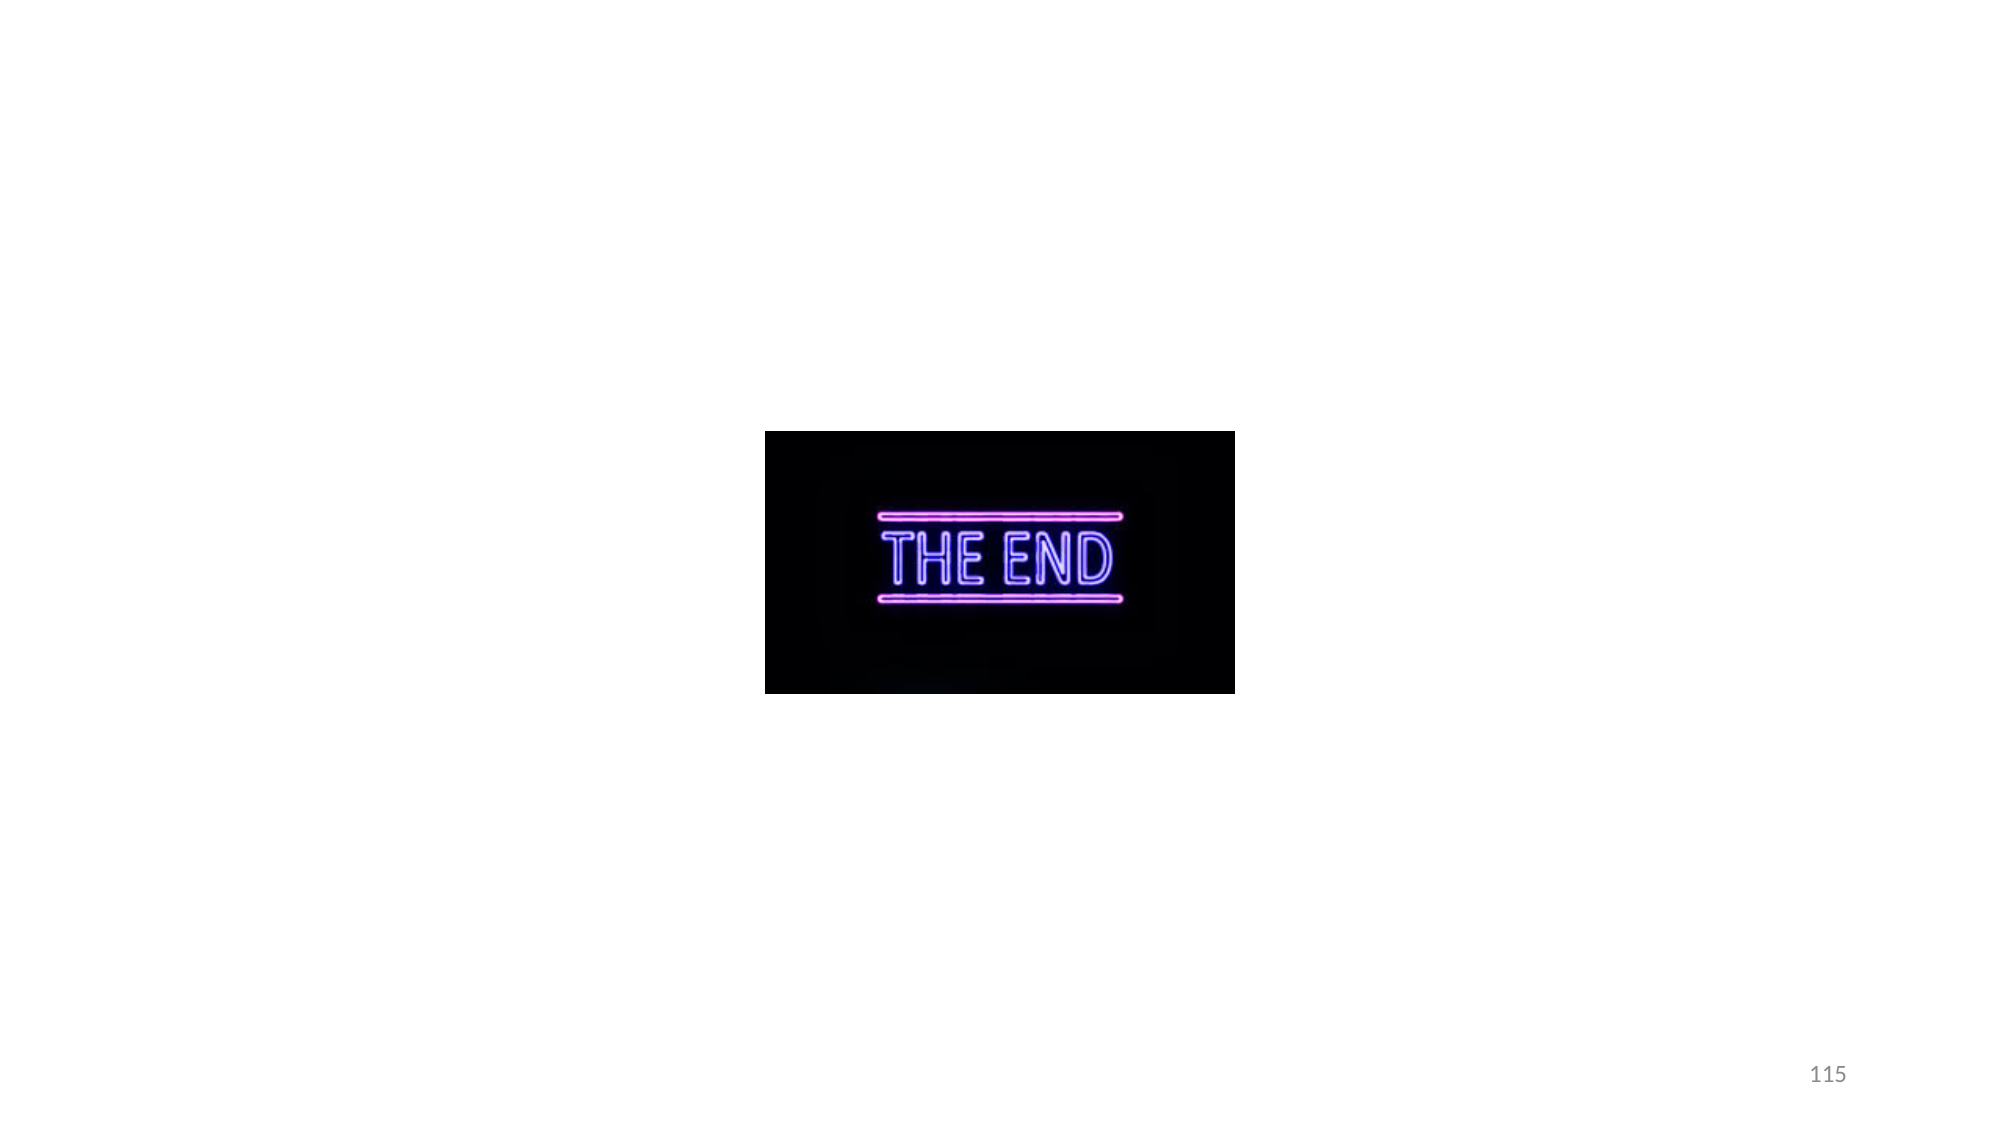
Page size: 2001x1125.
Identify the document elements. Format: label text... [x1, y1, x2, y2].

picture [765, 431, 1235, 694]
slide_number 115 [1412, 1042, 1863, 1103]
